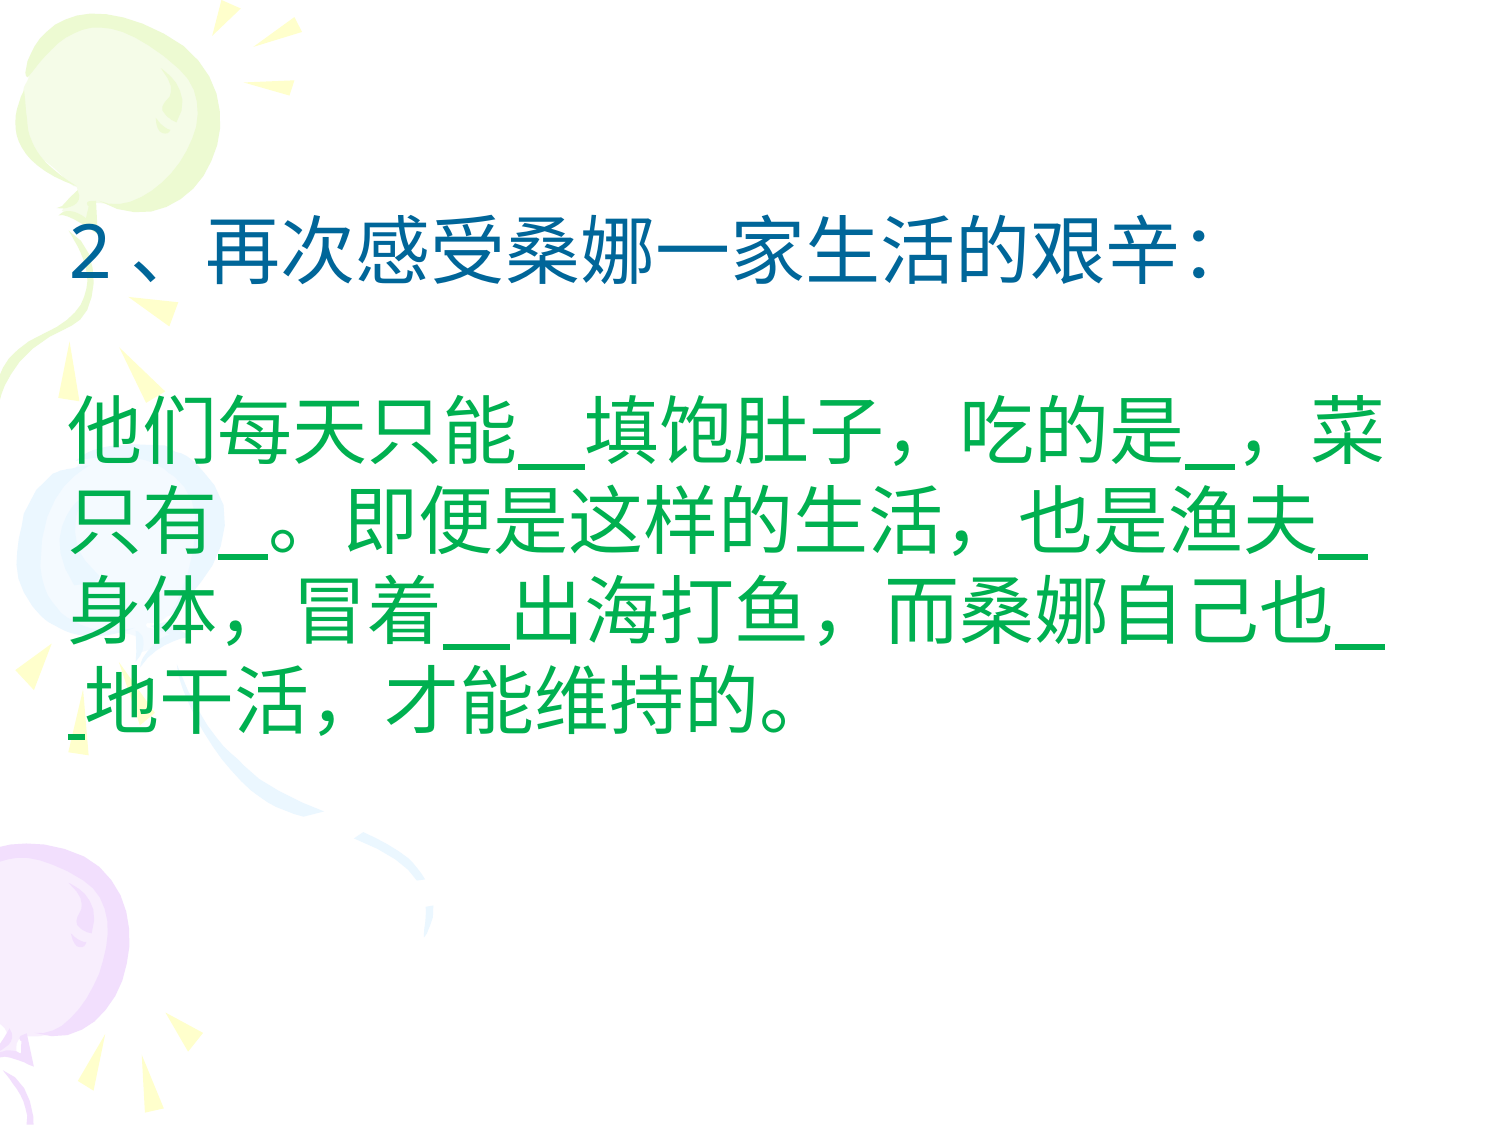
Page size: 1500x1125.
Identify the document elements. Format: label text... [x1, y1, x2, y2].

text_box 2、再次感受桑娜一家生活的艰辛： 他们每天只能 填饱肚子，吃的是 ，菜只有 。即便是这样的生活，也是渔夫 身体，冒着 出海打鱼，而桑娜自己也 地干活，才能维持的。 [53, 196, 1412, 841]
